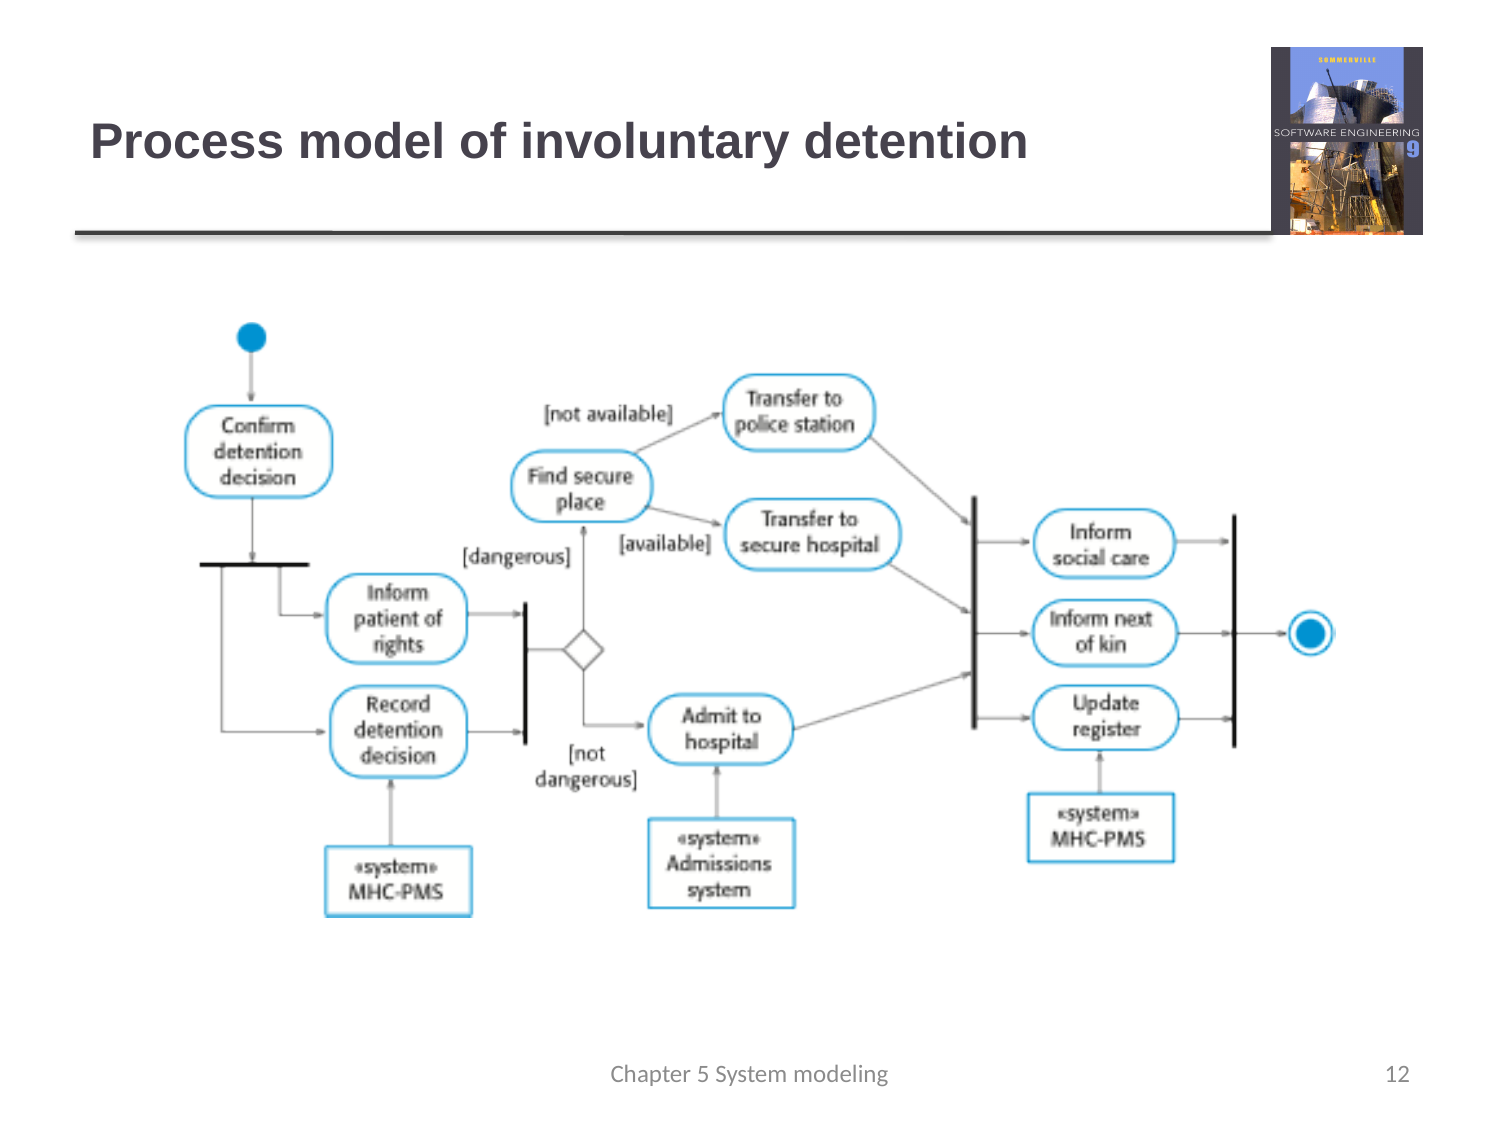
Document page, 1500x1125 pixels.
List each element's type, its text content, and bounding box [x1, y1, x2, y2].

picture [181, 322, 1337, 918]
picture [1272, 47, 1423, 235]
slide_number 12 [1074, 1042, 1425, 1103]
title Process model of involuntary detention [74, 44, 1272, 233]
footer Chapter 5 System modeling [512, 1042, 988, 1103]
